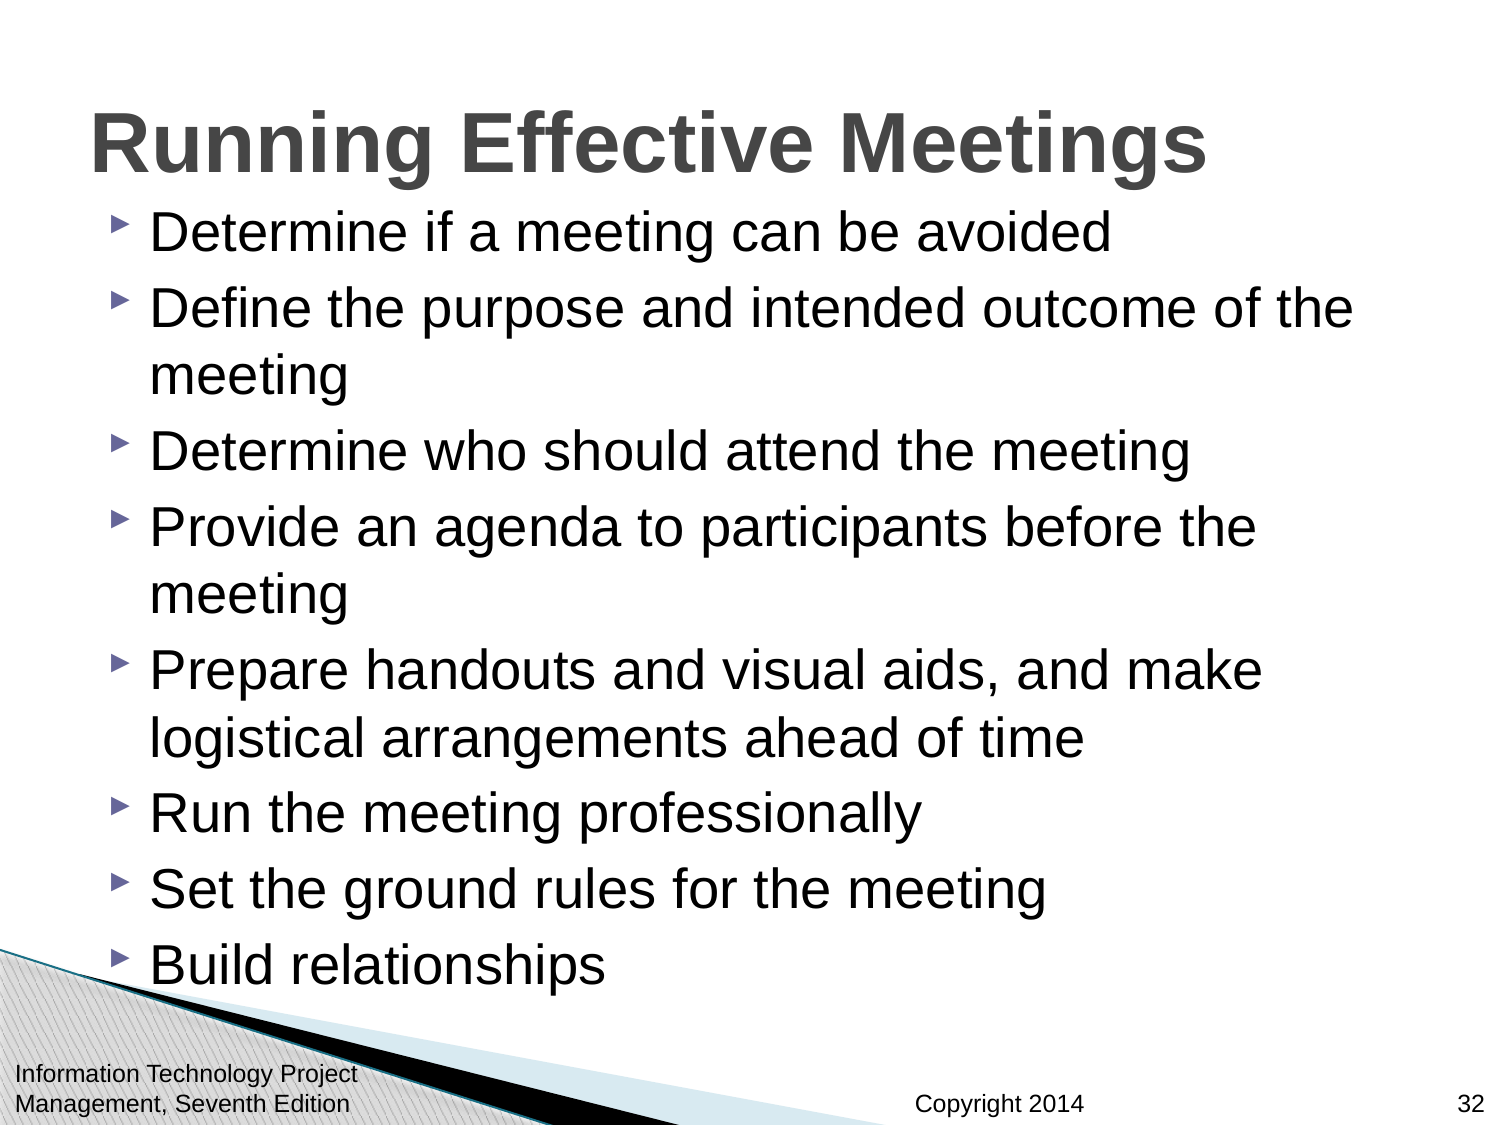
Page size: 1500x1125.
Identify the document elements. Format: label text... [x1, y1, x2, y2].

footer Information Technology Project Management, Seventh Edition [0, 1065, 425, 1125]
slide_number 32 [1408, 1065, 1500, 1125]
list Determine if a meeting can be avoided Define the purpose and intended outcome of the meeting Determine who should attend the meeting Provide an agenda to participants before the meeting Prepare handouts and visual aids, and make logistical arrangements ahead of time Run the meeting professionally Set the ground rules for the meeting Build relationships [74, 187, 1426, 931]
title Running Effective Meetings [75, 45, 1425, 233]
